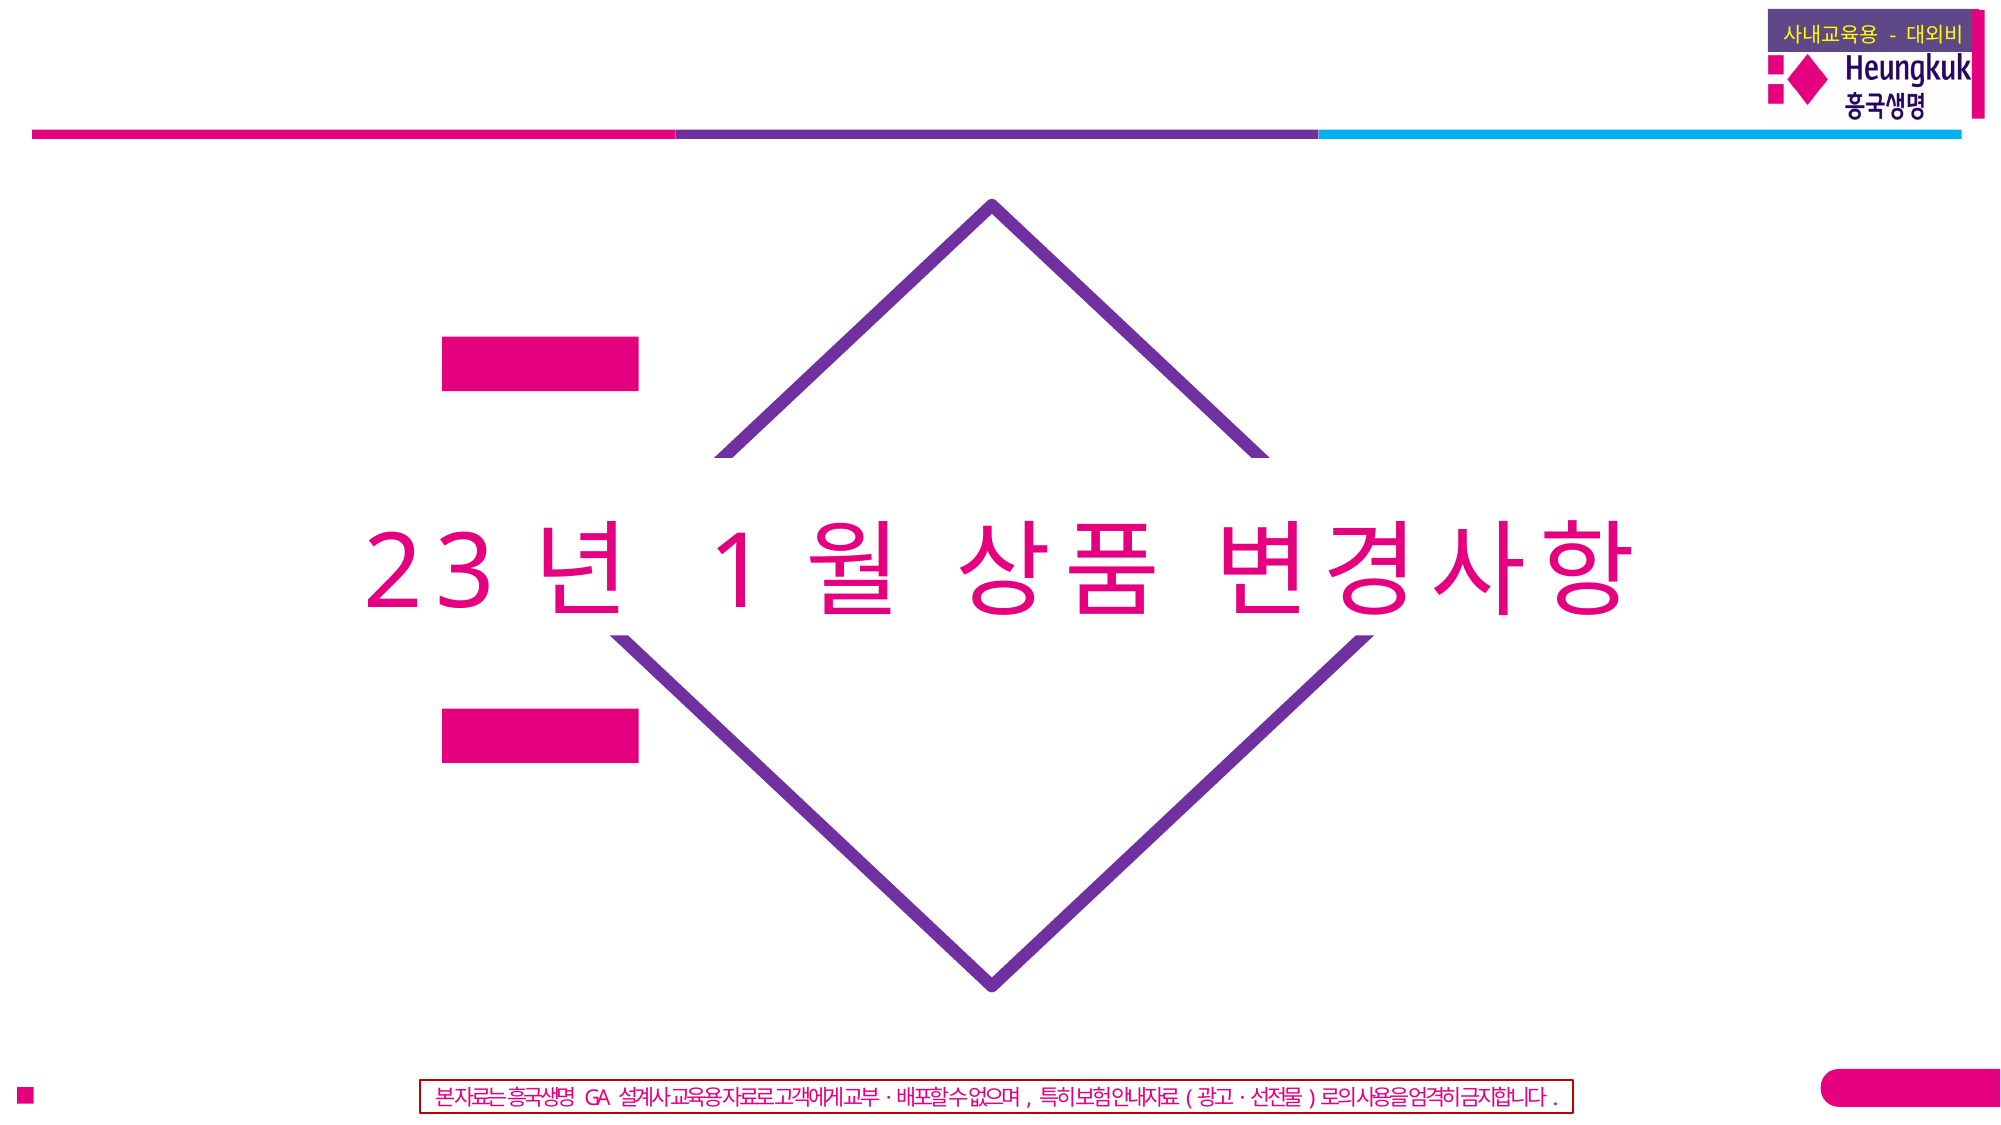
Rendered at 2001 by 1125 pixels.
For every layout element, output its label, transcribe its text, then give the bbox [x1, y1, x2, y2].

text_box [619, 636, 1365, 987]
text_box [442, 336, 639, 392]
text_box [722, 205, 1261, 458]
text_box 23년 1월 상품 변경사항 [356, 458, 1644, 636]
text_box [442, 708, 639, 763]
picture [1767, 52, 1972, 121]
